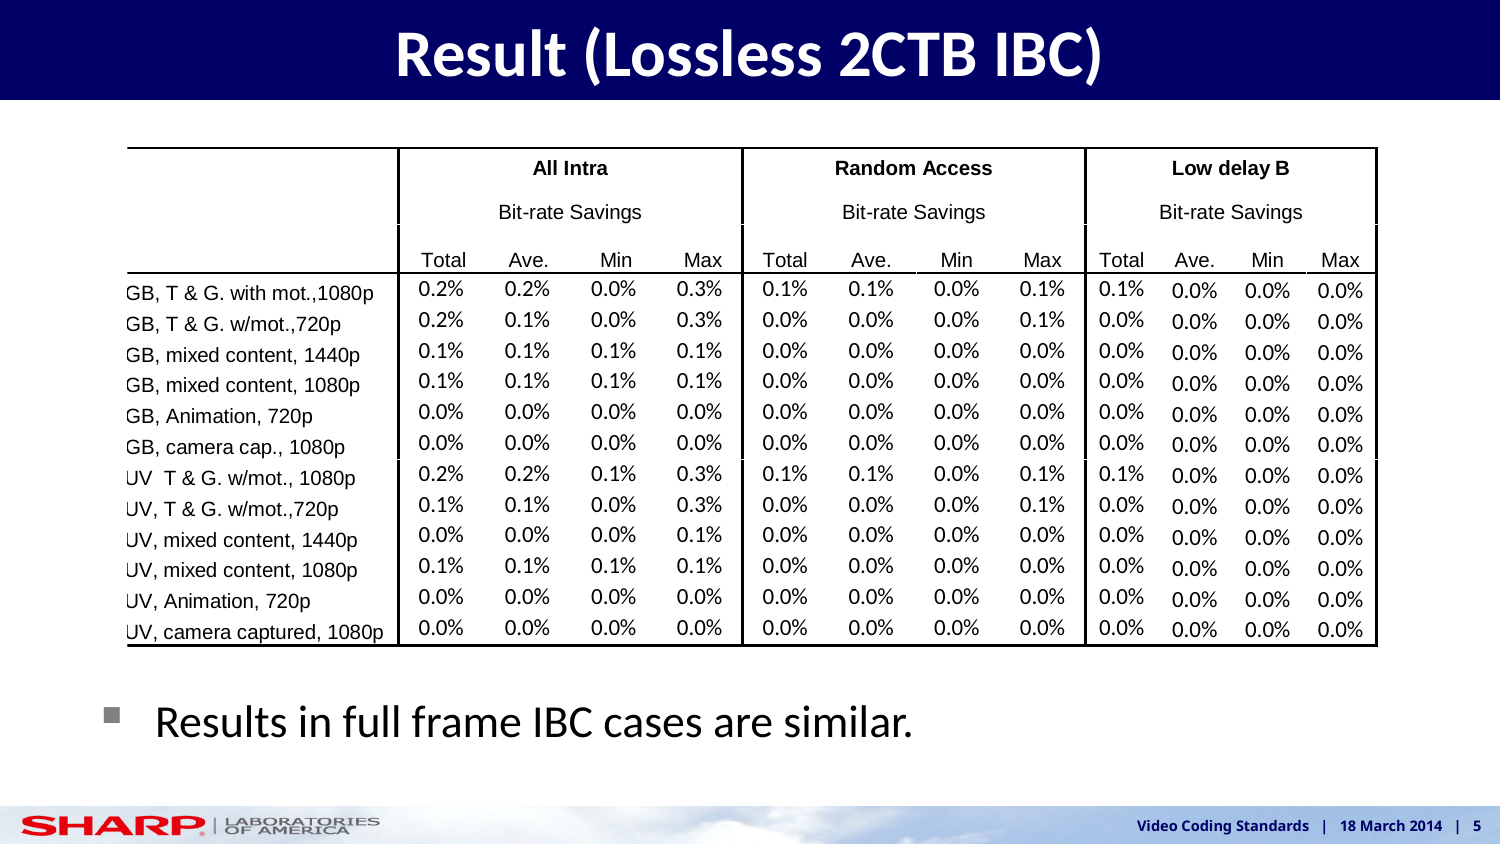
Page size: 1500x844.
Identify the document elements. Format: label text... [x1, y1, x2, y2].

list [126, 146, 1413, 698]
picture [0, 806, 1500, 844]
title Result (Lossless 2CTB IBC) [16, 0, 1484, 101]
text_box Results in full frame IBC cases are similar. [87, 684, 1425, 777]
